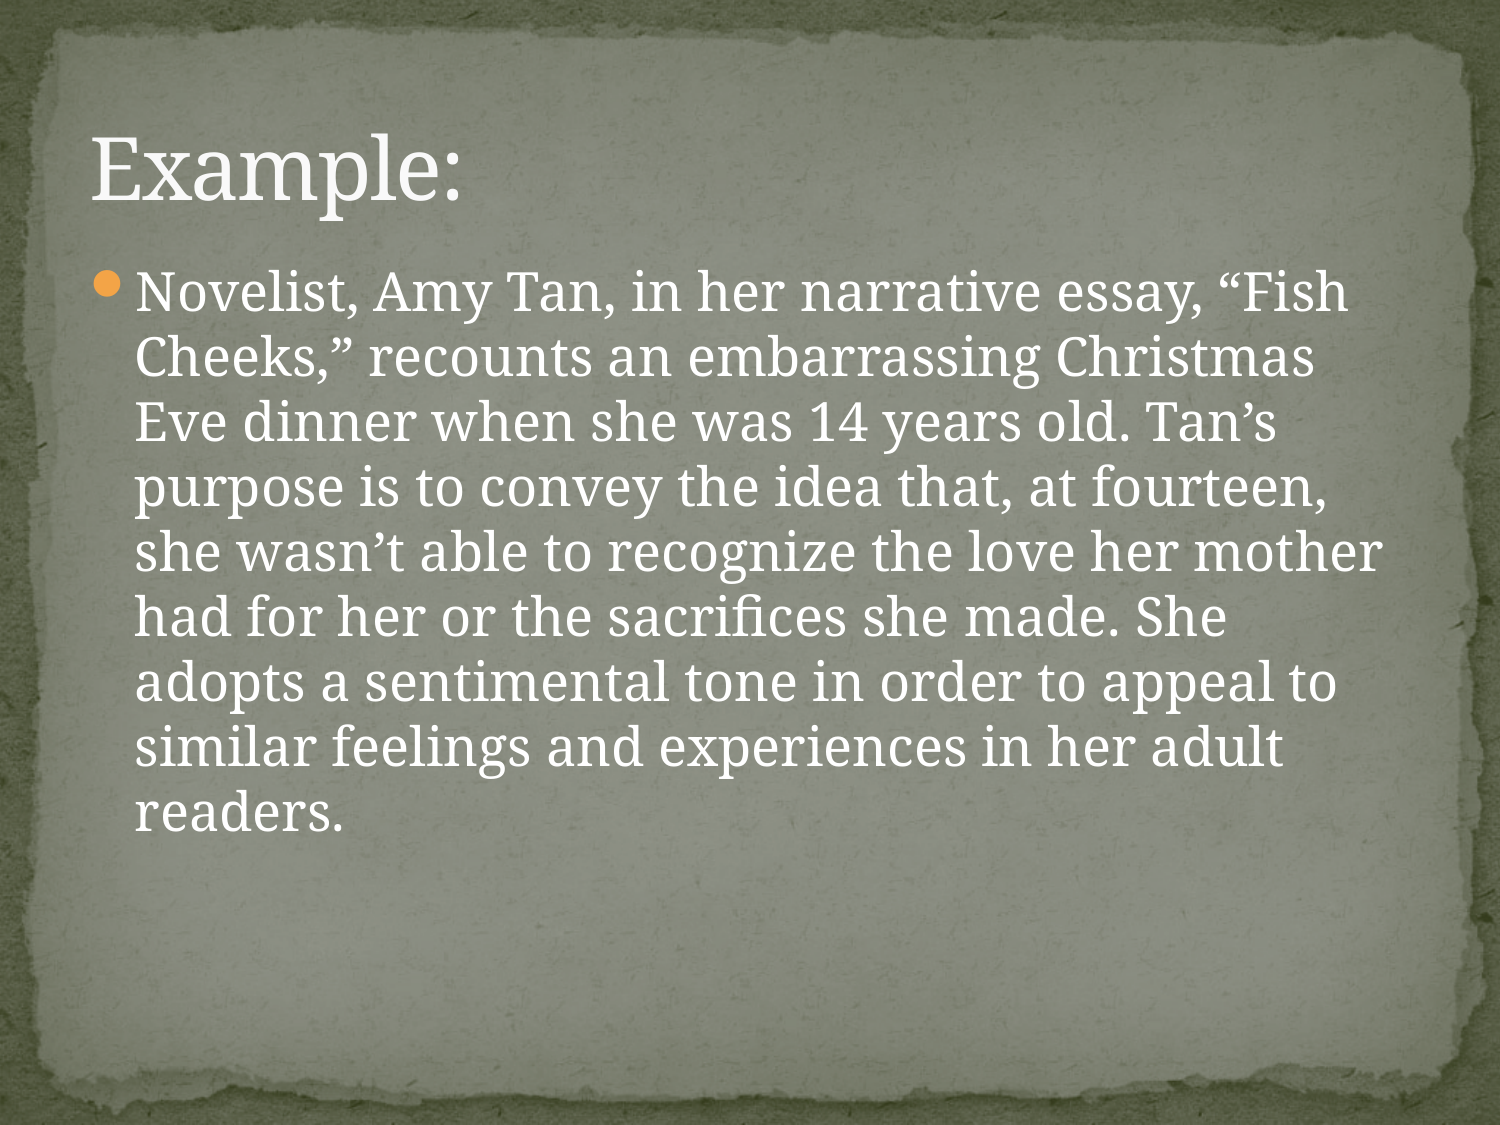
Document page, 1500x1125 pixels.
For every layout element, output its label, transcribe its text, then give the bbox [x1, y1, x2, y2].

list Novelist, Amy Tan, in her narrative essay, “Fish Cheeks,” recounts an embarrassing Christmas Eve dinner when she was 14 years old. Tan’s purpose is to convey the idea that, at fourteen, she wasn’t able to recognize the love her mother had for her or the sacrifices she made. She adopts a sentimental tone in order to appeal to similar feelings and experiences in her adult readers. [75, 249, 1425, 1000]
title Example: [74, 24, 1425, 225]
